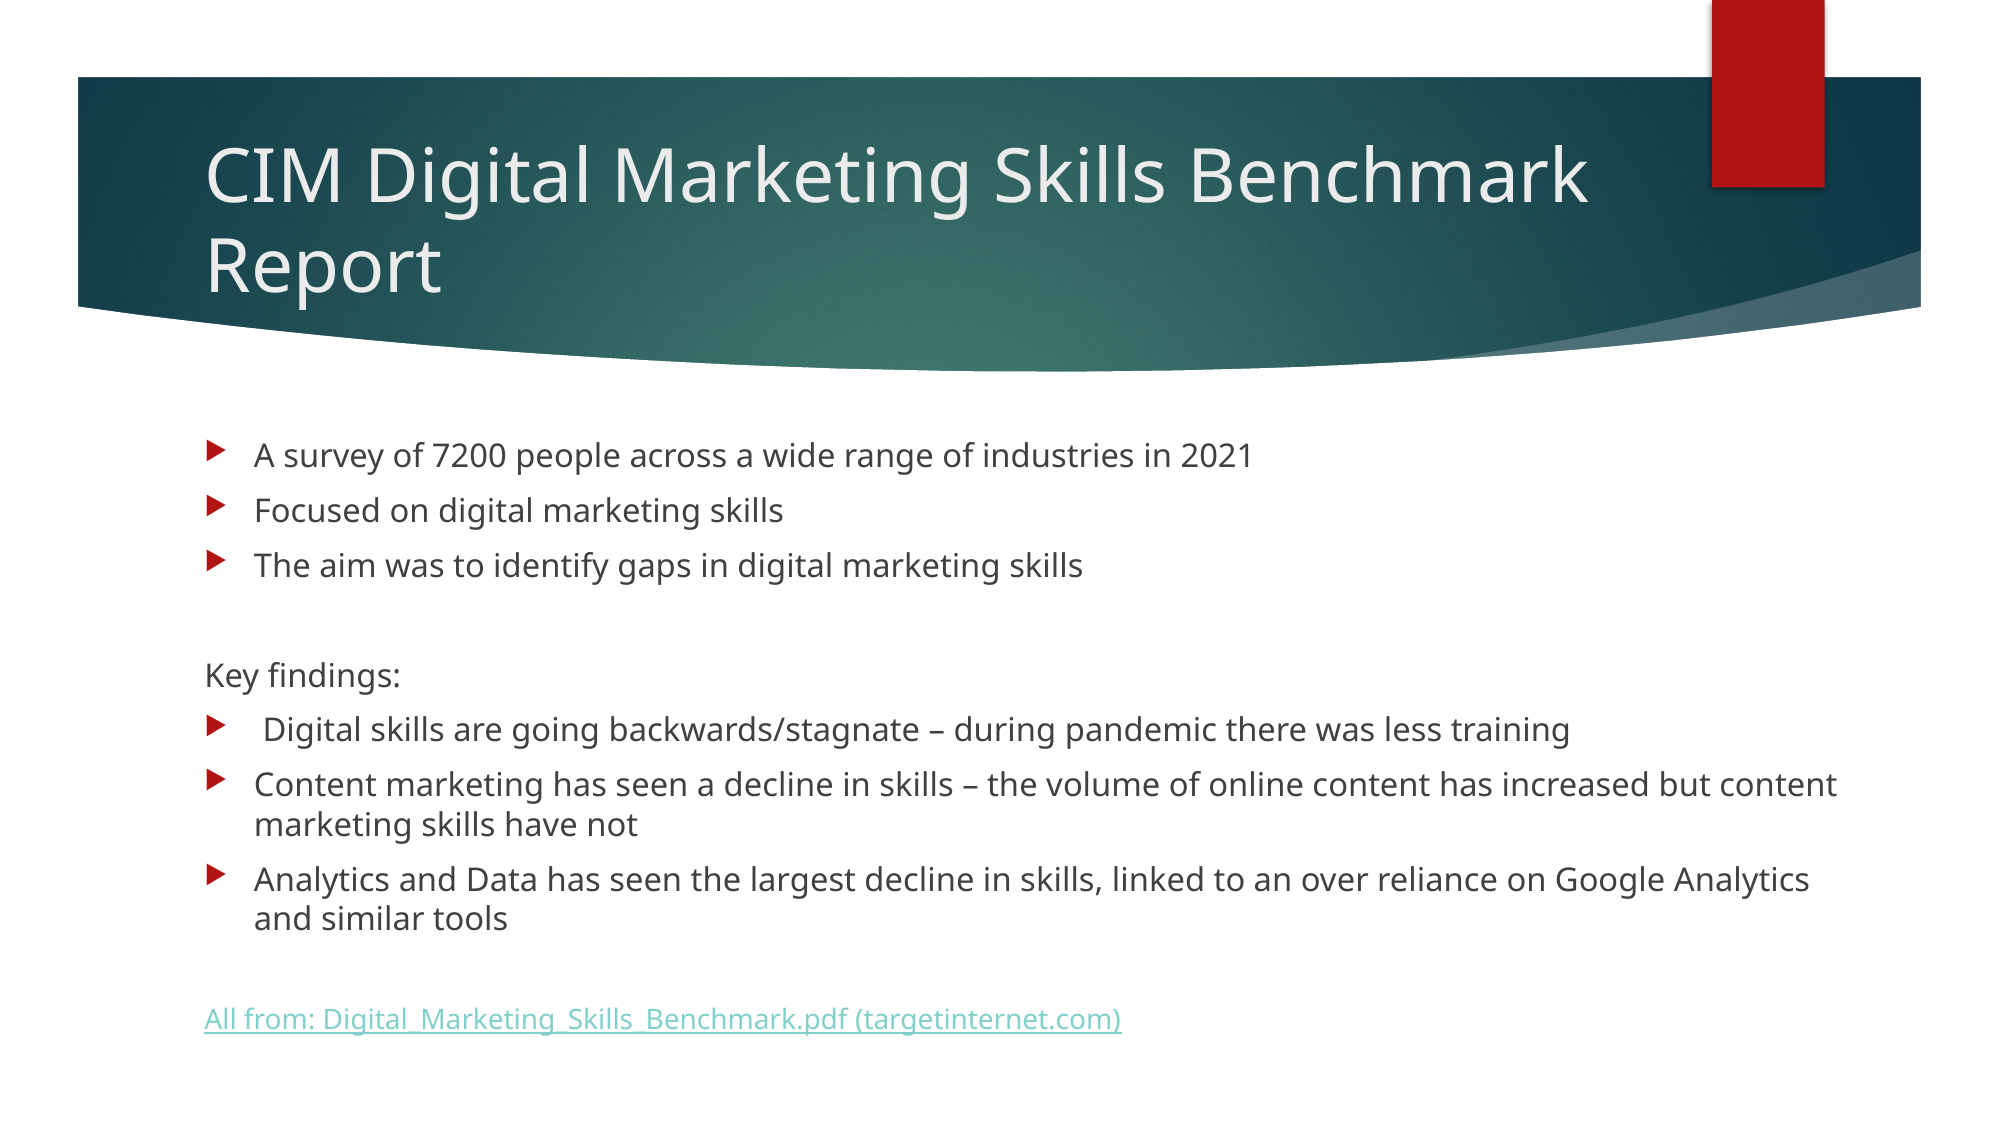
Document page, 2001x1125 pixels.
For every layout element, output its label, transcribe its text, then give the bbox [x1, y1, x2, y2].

title CIM Digital Marketing Skills Benchmark Report [189, 159, 1638, 276]
list A survey of 7200 people across a wide range of industries in 2021 Focused on digital marketing skills The aim was to identify gaps in digital marketing skills Key findings: Digital skills are going backwards/stagnate – during pandemic there was less training Content marketing has seen a decline in skills – the volume of online content has increased but content marketing skills have not Analytics and Data has seen the largest decline in skills, linked to an over reliance on Google Analytics and similar tools All from: Digital_Marketing_Skills_Benchmark.pdf (targetinternet.com) [189, 427, 1858, 1056]
